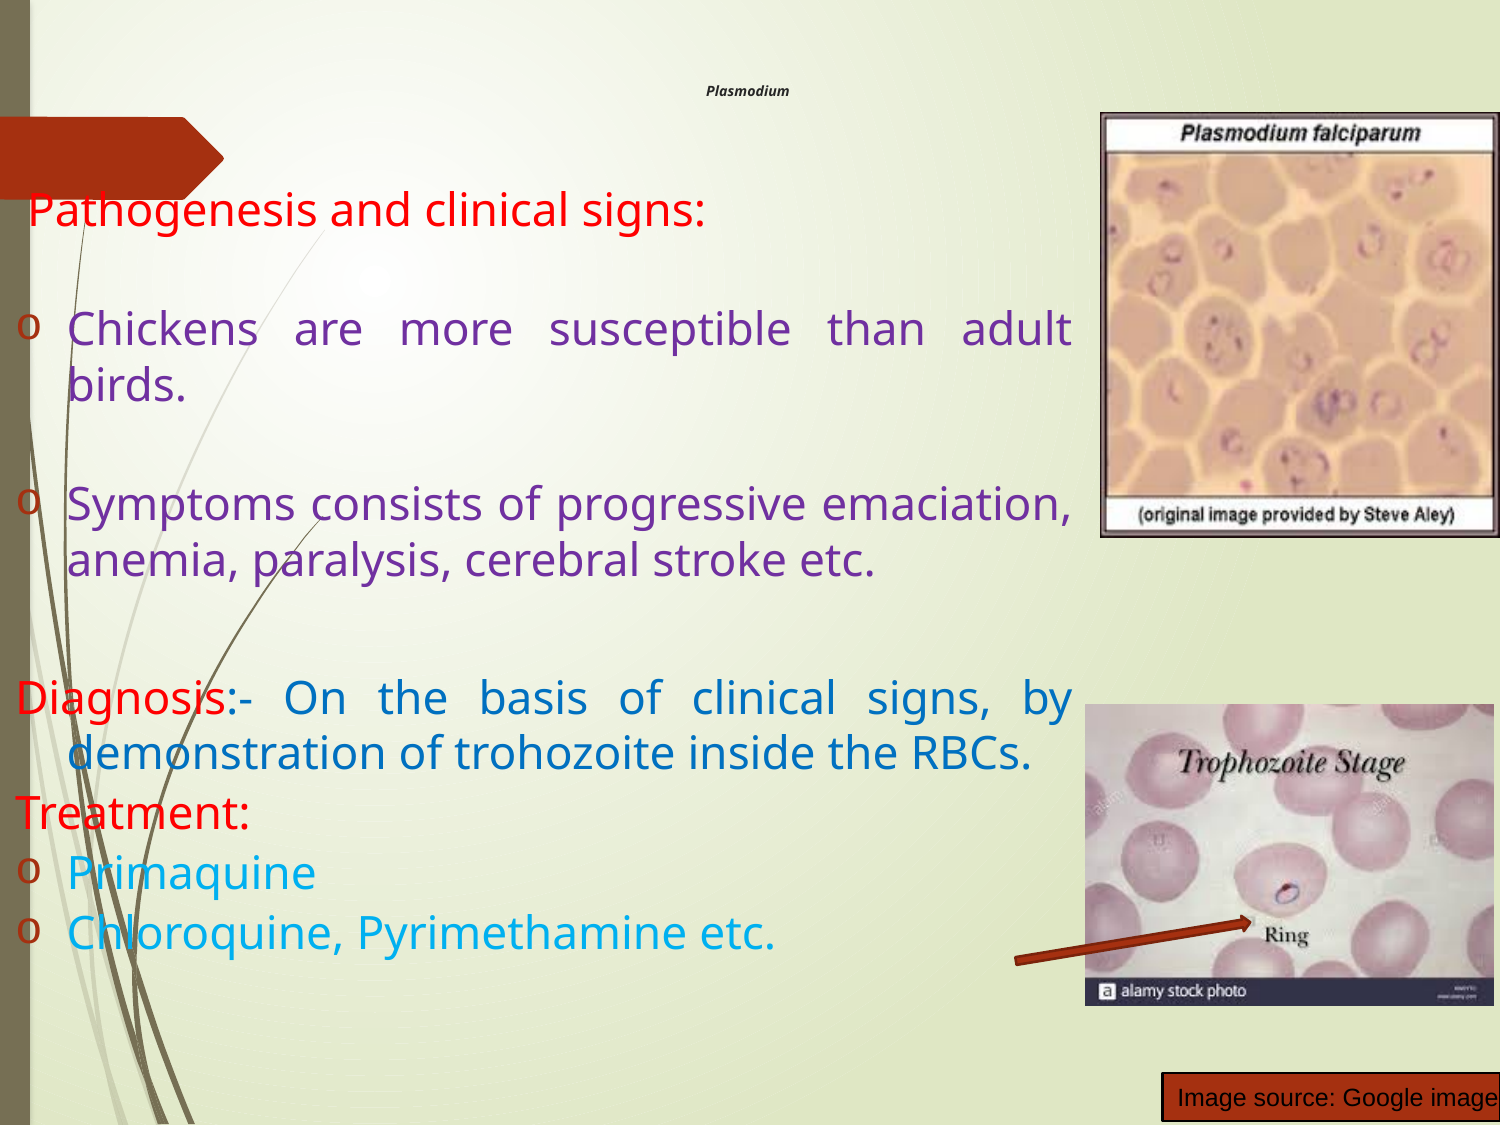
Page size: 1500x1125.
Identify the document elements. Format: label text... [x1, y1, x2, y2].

picture [1085, 703, 1494, 1006]
text_box Image source: Google image [1162, 1072, 1500, 1121]
list Pathogenesis and clinical signs: Chickens are more susceptible than adult birds. Symptoms consists of progressive emaciation, anemia, paralysis, cerebral stroke etc. Diagnosis:- On the basis of clinical signs, by demonstration of trohozoite inside the RBCs. Treatment: Primaquine Chloroquine, Pyrimethamine etc. [0, 112, 1088, 1125]
picture [1099, 112, 1500, 538]
title Plasmodium [0, 75, 1500, 125]
text_box [1013, 945, 1080, 967]
